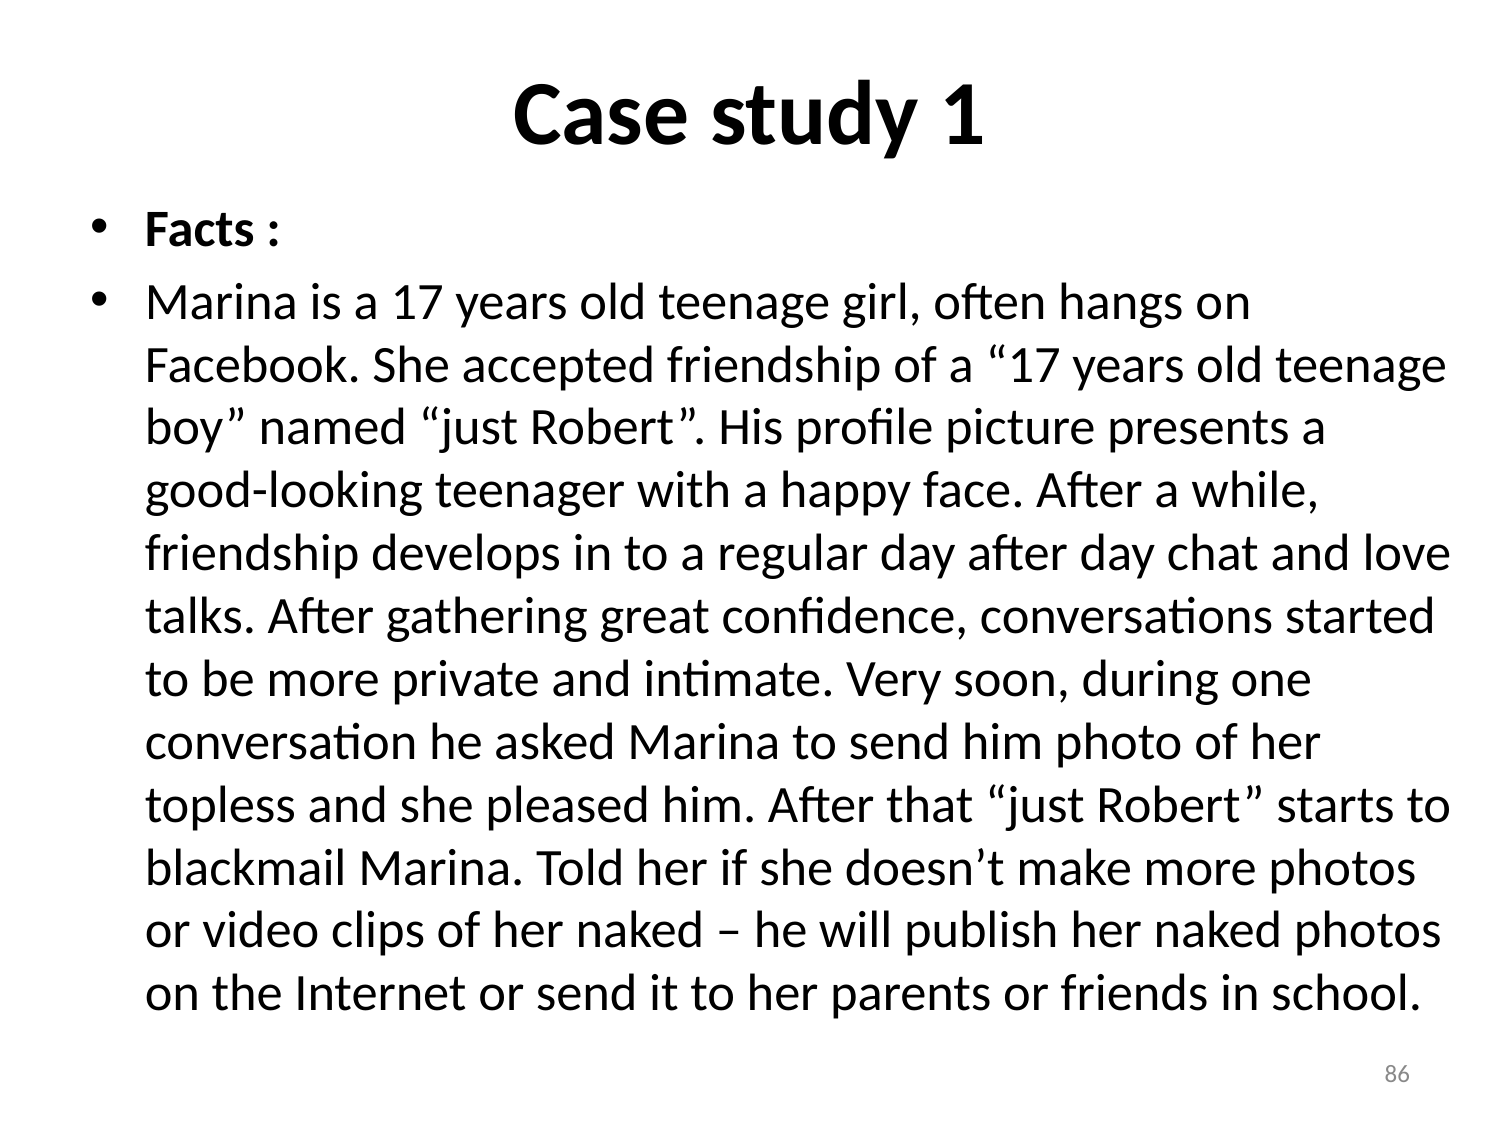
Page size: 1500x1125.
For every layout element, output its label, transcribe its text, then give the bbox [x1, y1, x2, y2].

list Facts : Marina is a 17 years old teenage girl, often hangs on Facebook. She accepted friendship of a “17 years old teenage boy” named “just Robert”. His profile picture presents a good-looking teenager with a happy face. After a while, friendship develops in to a regular day after day chat and love talks. After gathering great confidence, conversations started to be more private and intimate. Very soon, during one conversation he asked Marina to send him photo of her topless and she pleased him. After that “just Robert” starts to blackmail Marina. Told her if she doesn’t make more photos or video clips of her naked – he will publish her naked photos on the Internet or send it to her parents or friends in school. [75, 186, 1472, 1088]
title Case study 1 [75, 45, 1425, 186]
slide_number 86 [1074, 1042, 1425, 1103]
